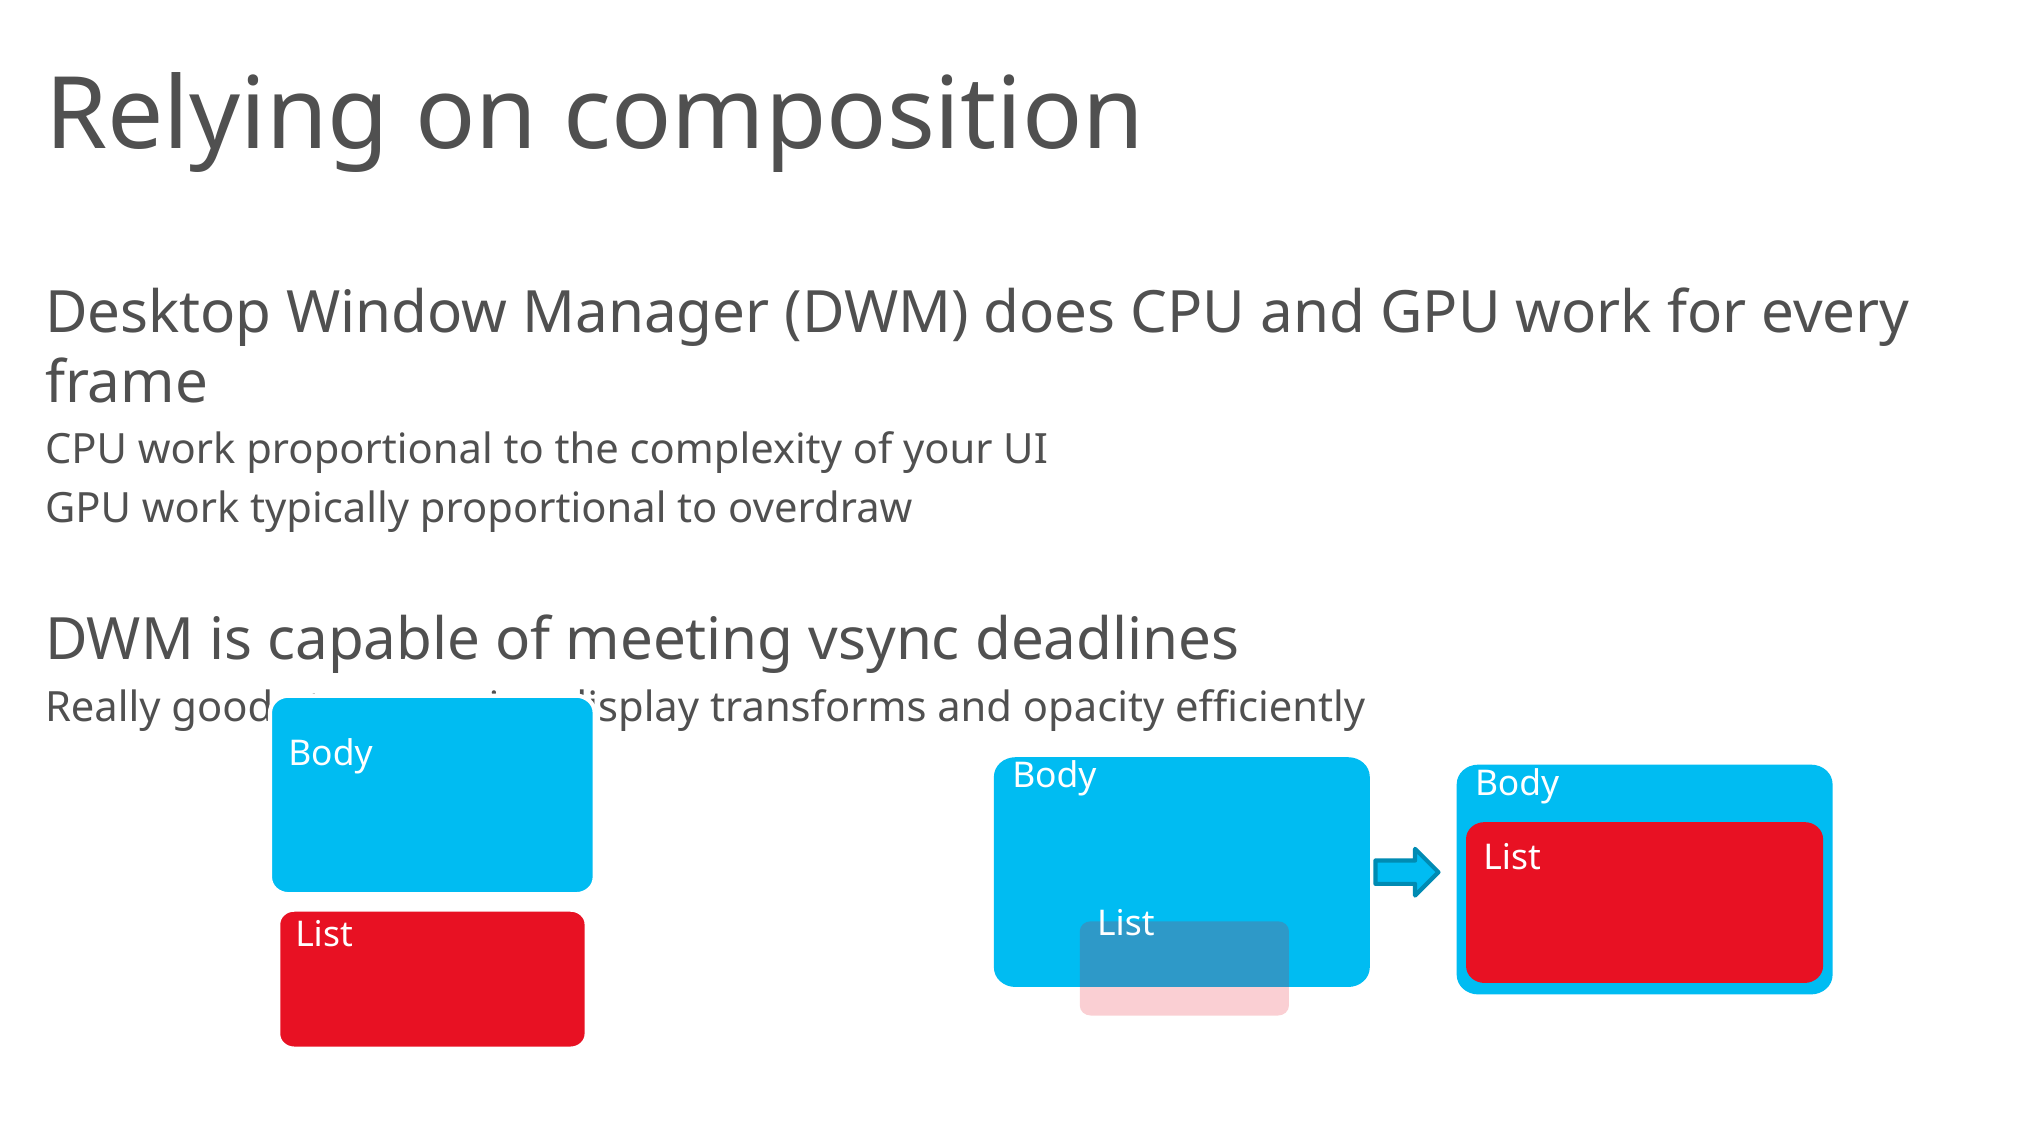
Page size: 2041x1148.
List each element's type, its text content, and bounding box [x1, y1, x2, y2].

text_box Body [993, 757, 1370, 987]
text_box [1456, 764, 1833, 995]
text_box List [1079, 921, 1289, 1016]
text_box [1373, 846, 1441, 898]
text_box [269, 695, 595, 1049]
list Desktop Window Manager (DWM) does CPU and GPU work for every frame CPU work proportional to the complexity of your UI GPU work typically proportional to overdraw DWM is capable of meeting vsync deadlines Really good at composing display transforms and opacity efficiently [45, 273, 1996, 1099]
title Relying on composition [45, 48, 1996, 199]
